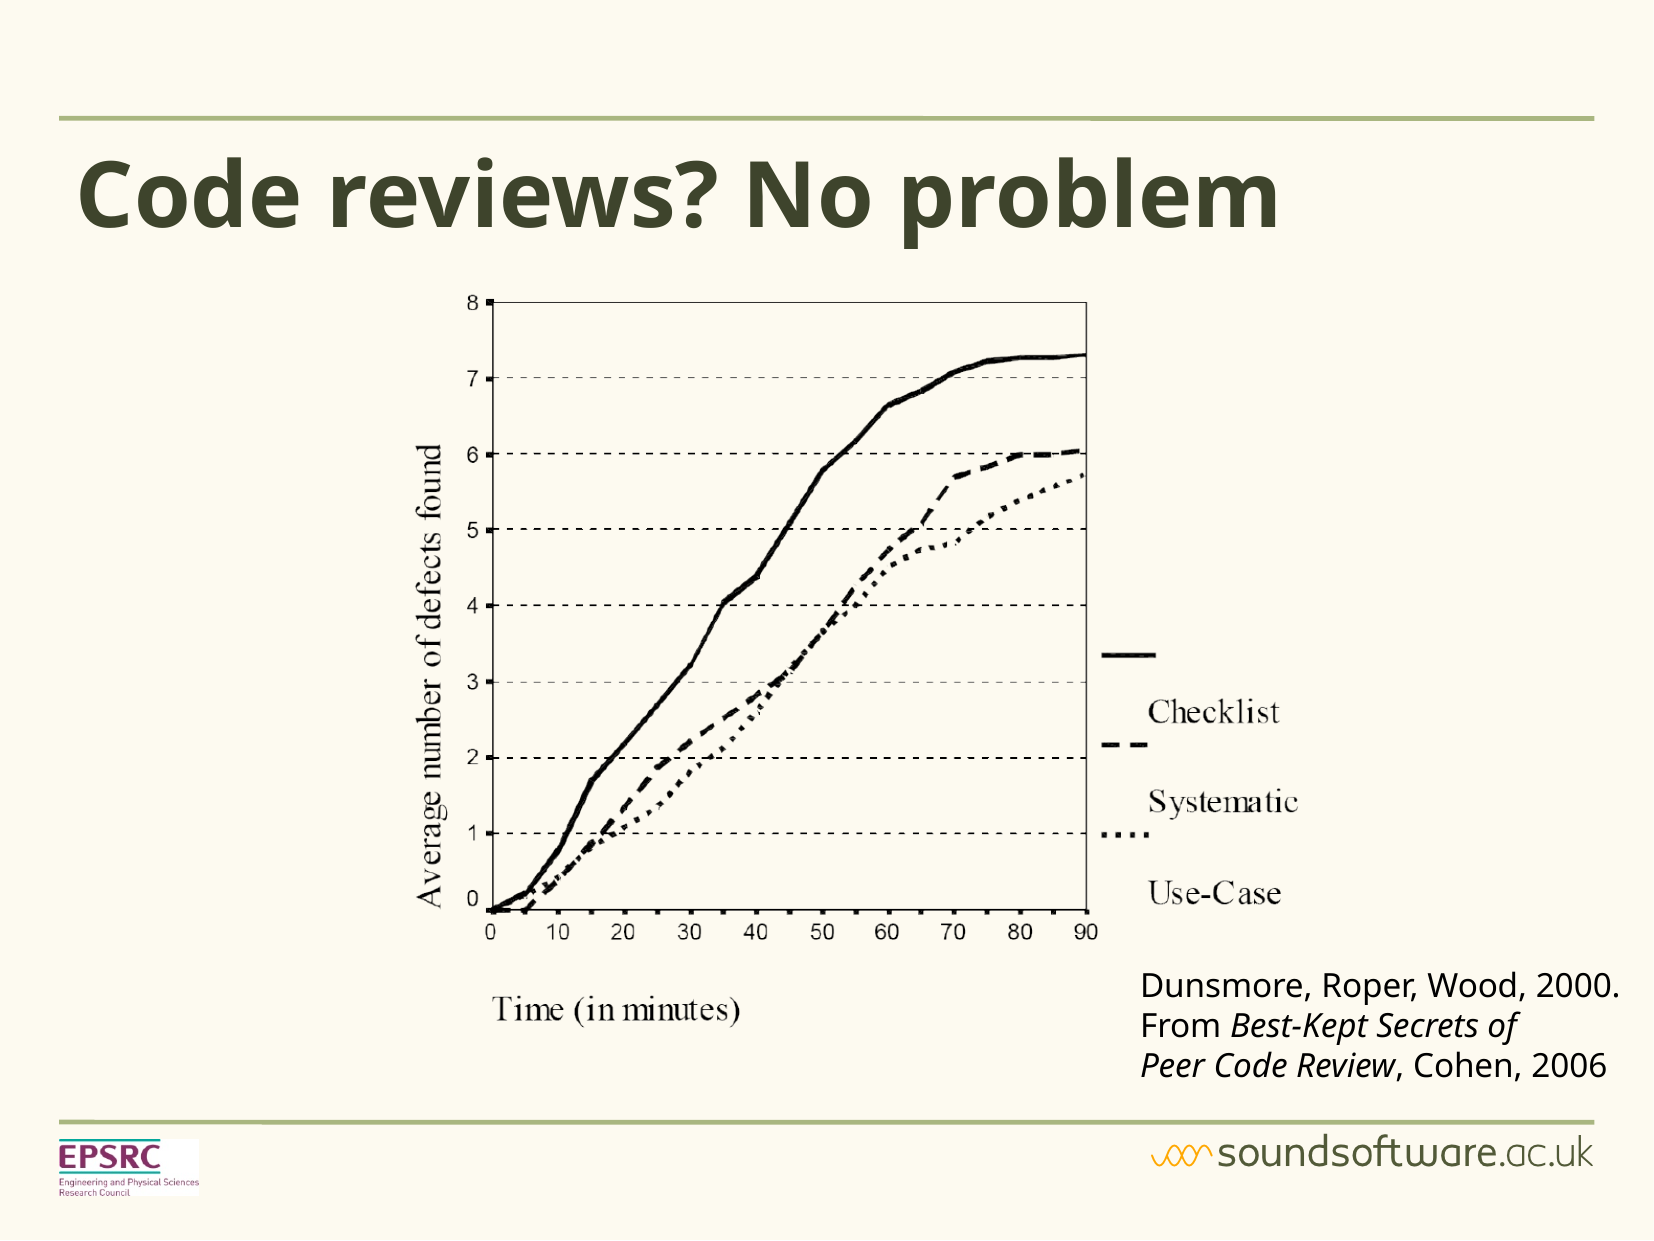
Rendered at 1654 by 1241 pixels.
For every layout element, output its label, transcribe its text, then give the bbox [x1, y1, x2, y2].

picture [377, 259, 1323, 1052]
text_box Dunsmore, Roper, Wood, 2000. From Best-Kept Secrets of Peer Code Review, Cohen, 2006 [1125, 956, 1595, 1092]
picture [59, 1139, 199, 1196]
picture [1151, 1133, 1593, 1167]
title Code reviews? No problem [59, 109, 1593, 273]
